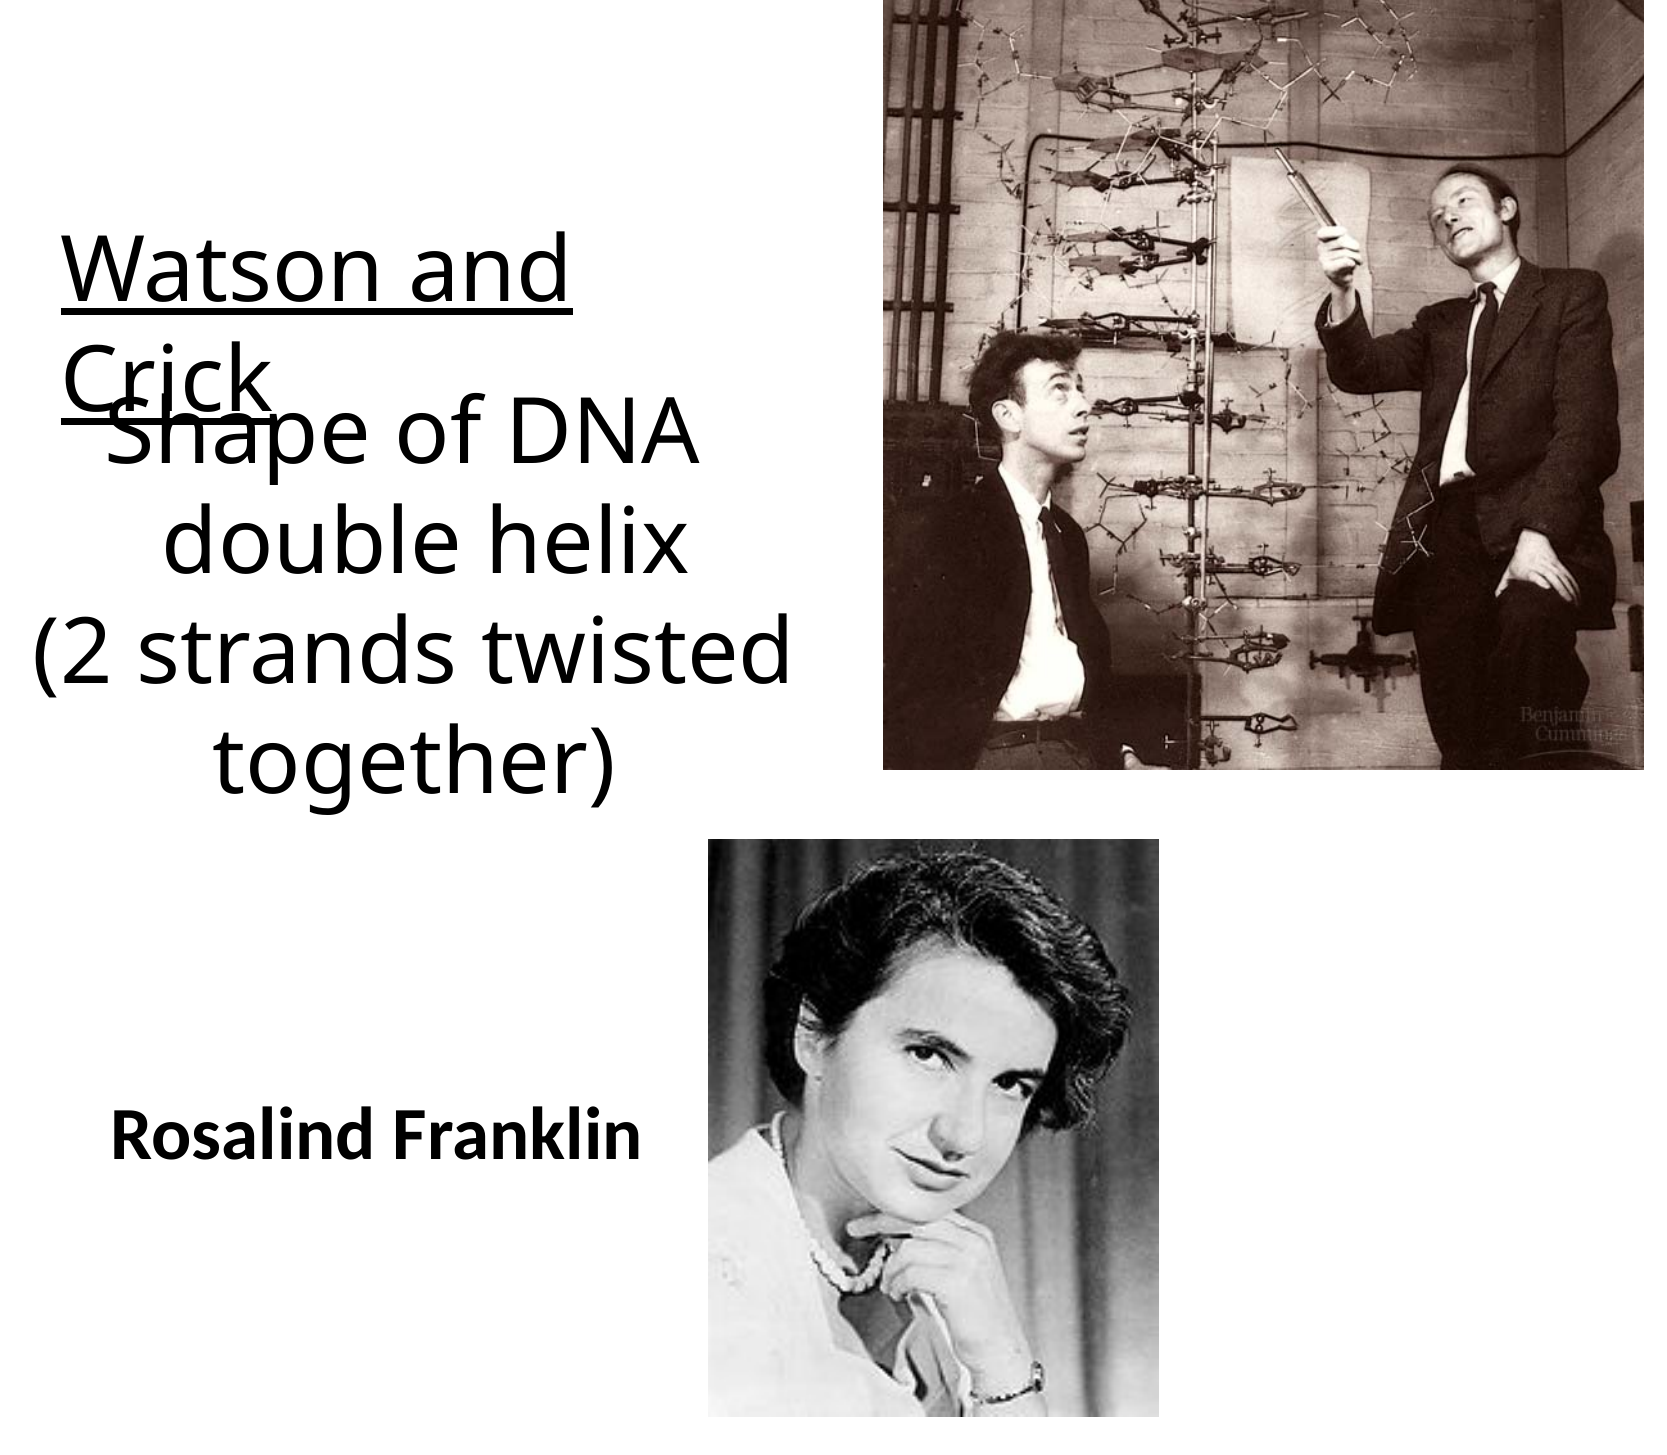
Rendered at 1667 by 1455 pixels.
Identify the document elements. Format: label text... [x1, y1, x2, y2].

picture [883, 0, 1645, 770]
text_box Shape of DNA double helix (2 strands twisted together) [0, 364, 984, 820]
picture [707, 839, 1159, 1418]
text_box Watson and Crick [45, 202, 821, 437]
text_box Rosalind Franklin [95, 1077, 696, 1182]
